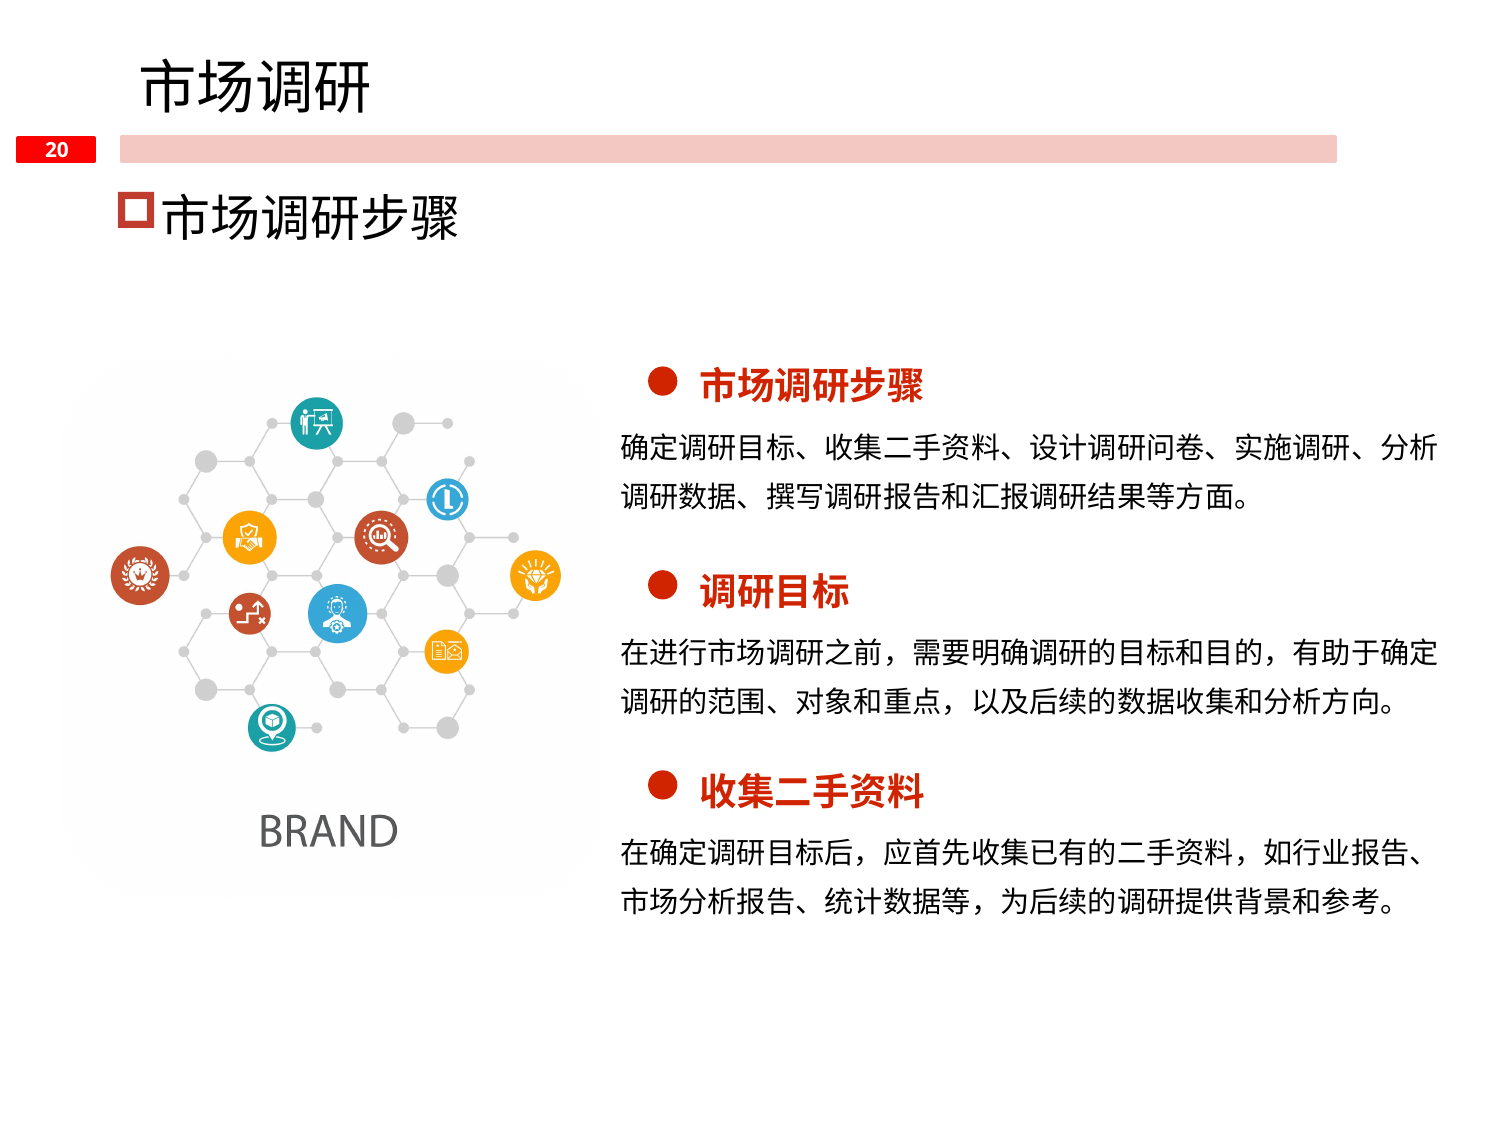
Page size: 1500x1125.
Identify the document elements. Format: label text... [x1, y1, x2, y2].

text_box 调研目标 [684, 542, 1423, 620]
text_box 在确定调研目标后，应首先收集已有的二手资料，如行业报告、市场分析报告、统计数据等，为后续的调研提供背景和参考。 [620, 820, 1445, 933]
text_box [648, 570, 678, 600]
picture [60, 354, 607, 901]
text_box [17, 129, 97, 189]
text_box [648, 770, 678, 800]
text_box 市场调研步骤 [99, 179, 1084, 274]
text_box 市场调研步骤 [684, 340, 1423, 415]
text_box 市场调研 [123, 42, 958, 128]
text_box 在进行市场调研之前，需要明确调研的目标和目的，有助于确定调研的范围、对象和重点，以及后续的数据收集和分析方向。 [620, 620, 1445, 733]
text_box [648, 366, 678, 396]
text_box 收集二手资料 [684, 741, 1423, 820]
text_box 确定调研目标、收集二手资料、设计调研问卷、实施调研、分析调研数据、撰写调研报告和汇报调研结果等方面。 [620, 415, 1445, 528]
